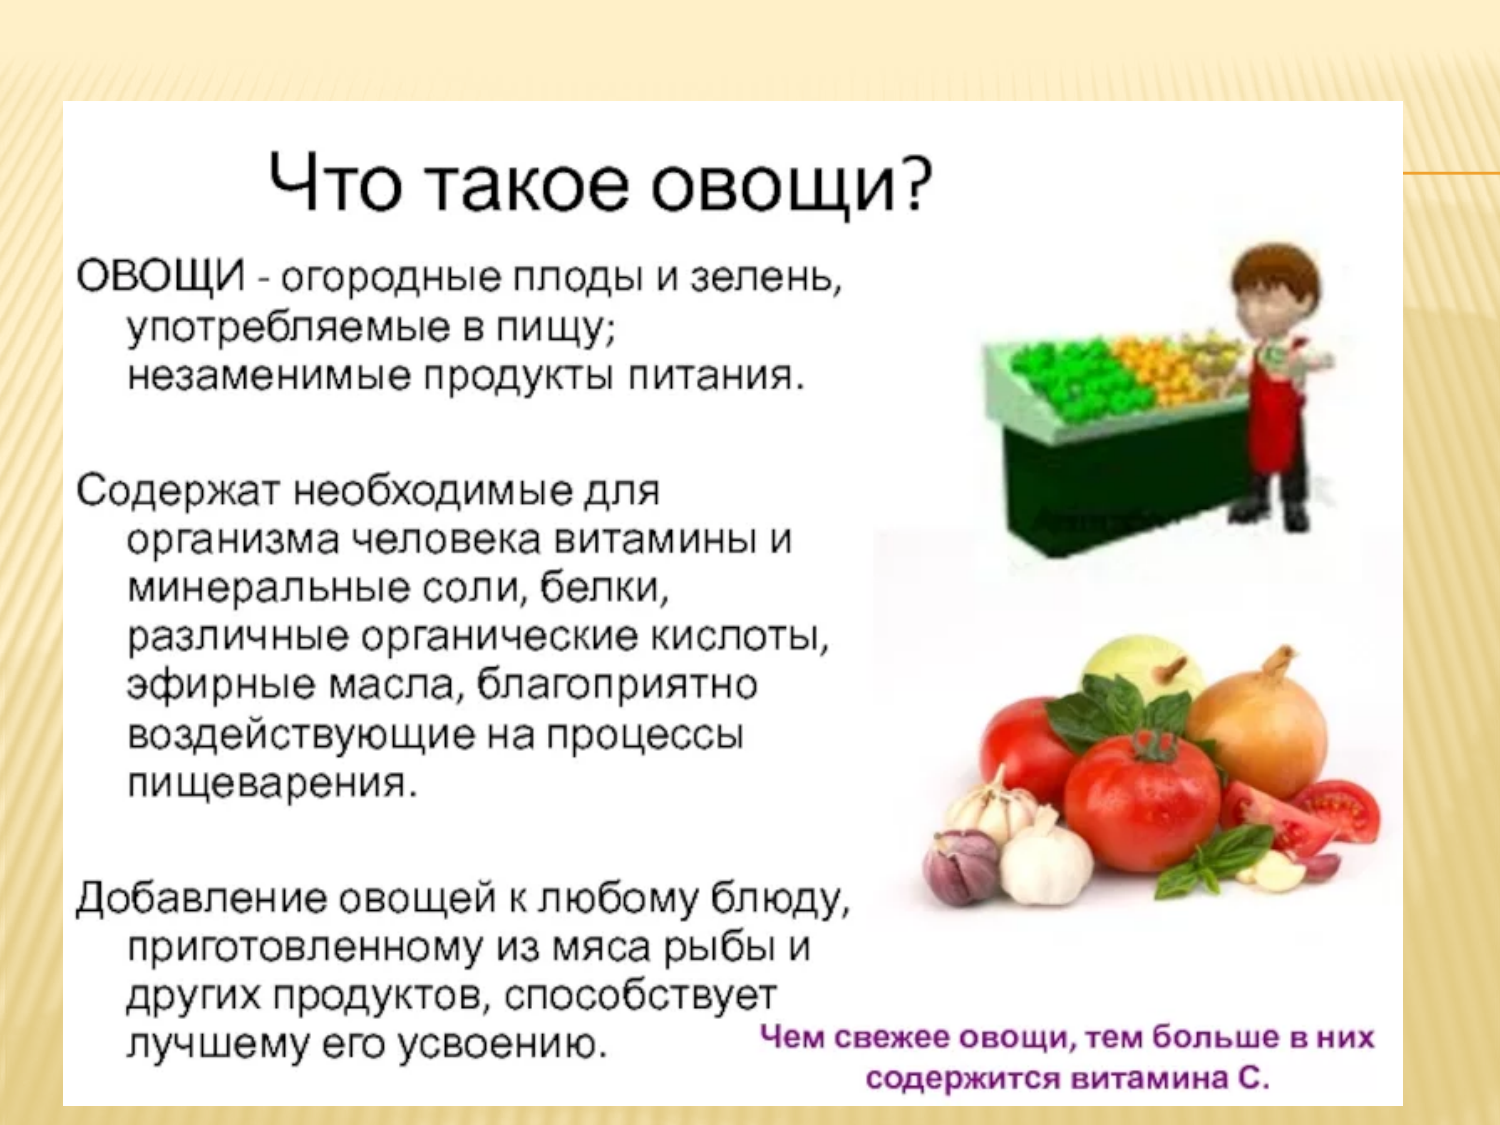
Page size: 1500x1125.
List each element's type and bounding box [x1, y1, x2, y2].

list [63, 101, 1403, 1107]
